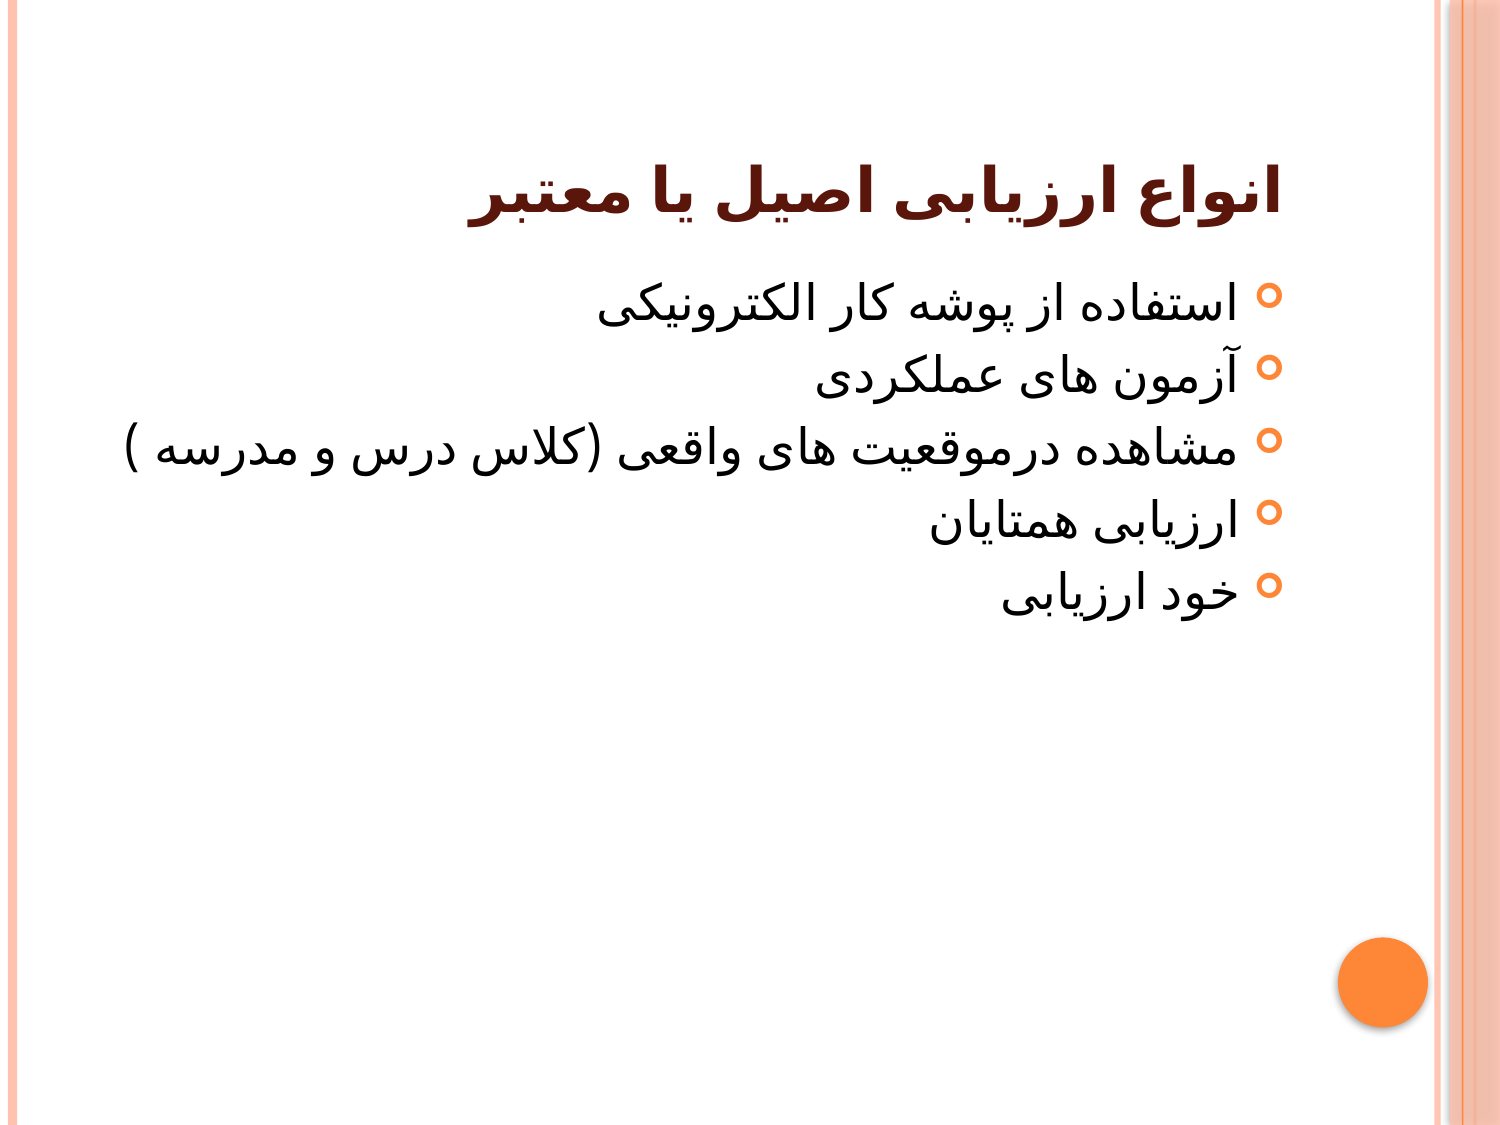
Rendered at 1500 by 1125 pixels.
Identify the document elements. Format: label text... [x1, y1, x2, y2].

title انواع ارزیابی اصیل یا معتبر [75, 45, 1300, 233]
list استفاده از پوشه کار الکترونیکی آزمون های عملکردی مشاهده درموقعیت های واقعی (کلاس درس و مدرسه ) ارزیابی همتایان خود ارزیابی [75, 262, 1300, 1062]
